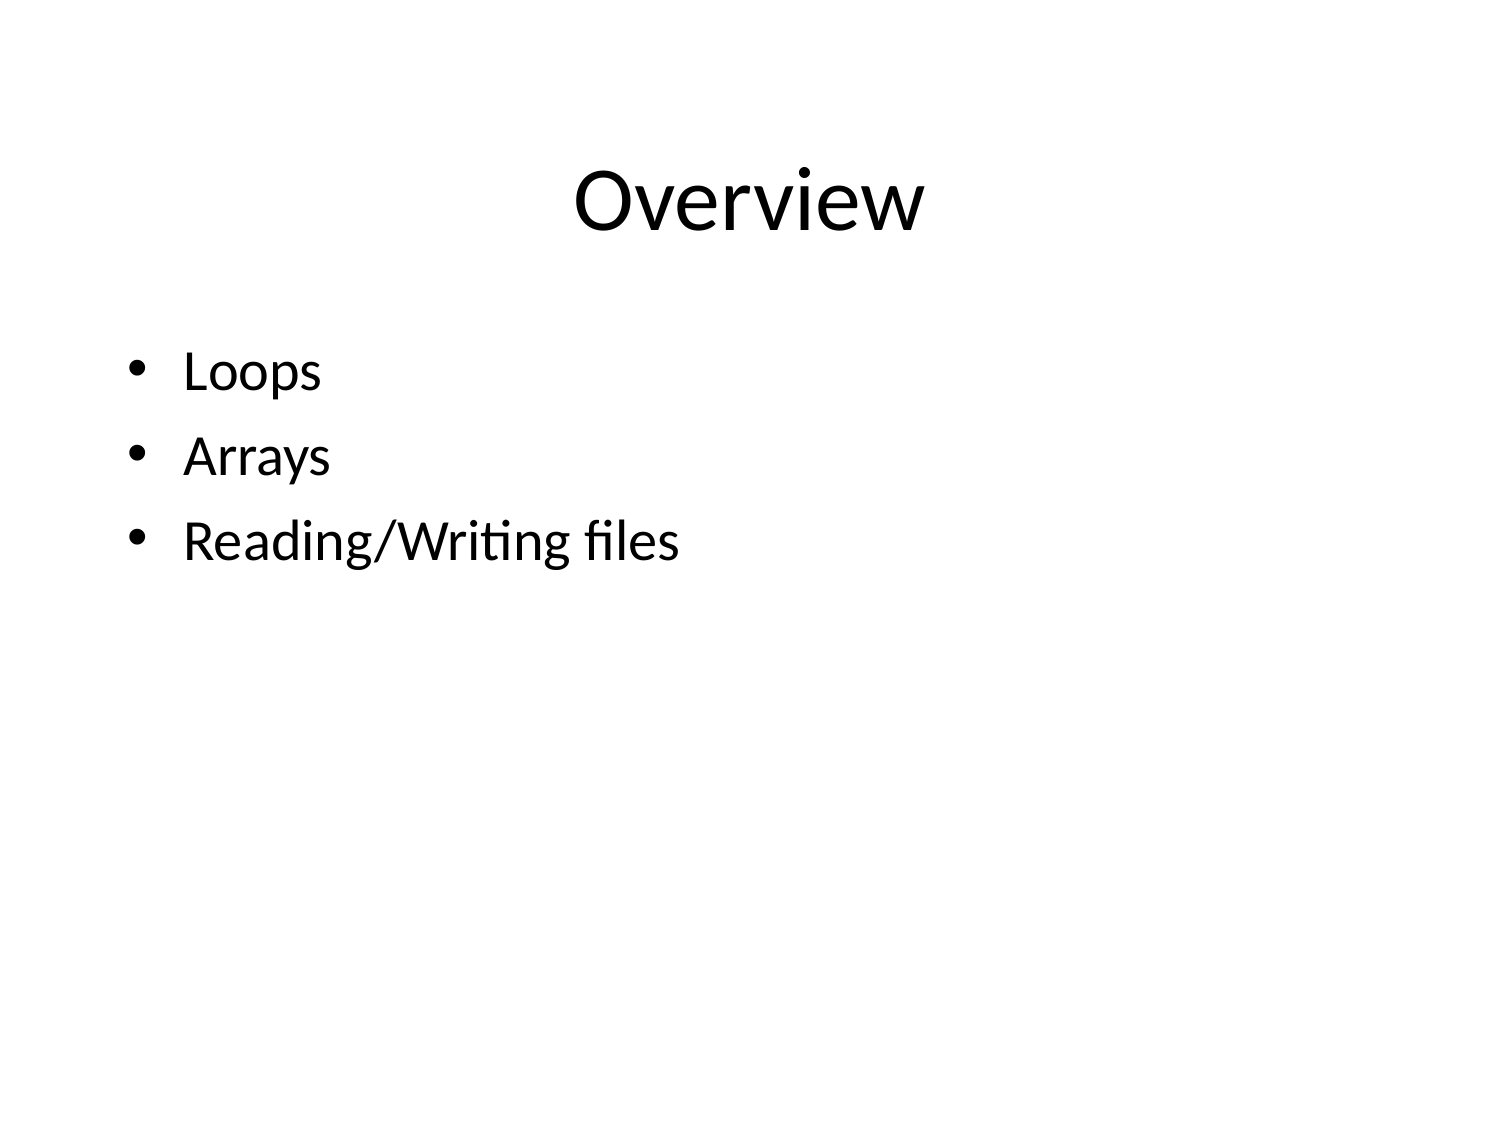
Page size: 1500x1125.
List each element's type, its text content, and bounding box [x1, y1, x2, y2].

list Loops Arrays Reading/Writing files [112, 324, 1388, 1000]
title Overview [112, 99, 1388, 288]
